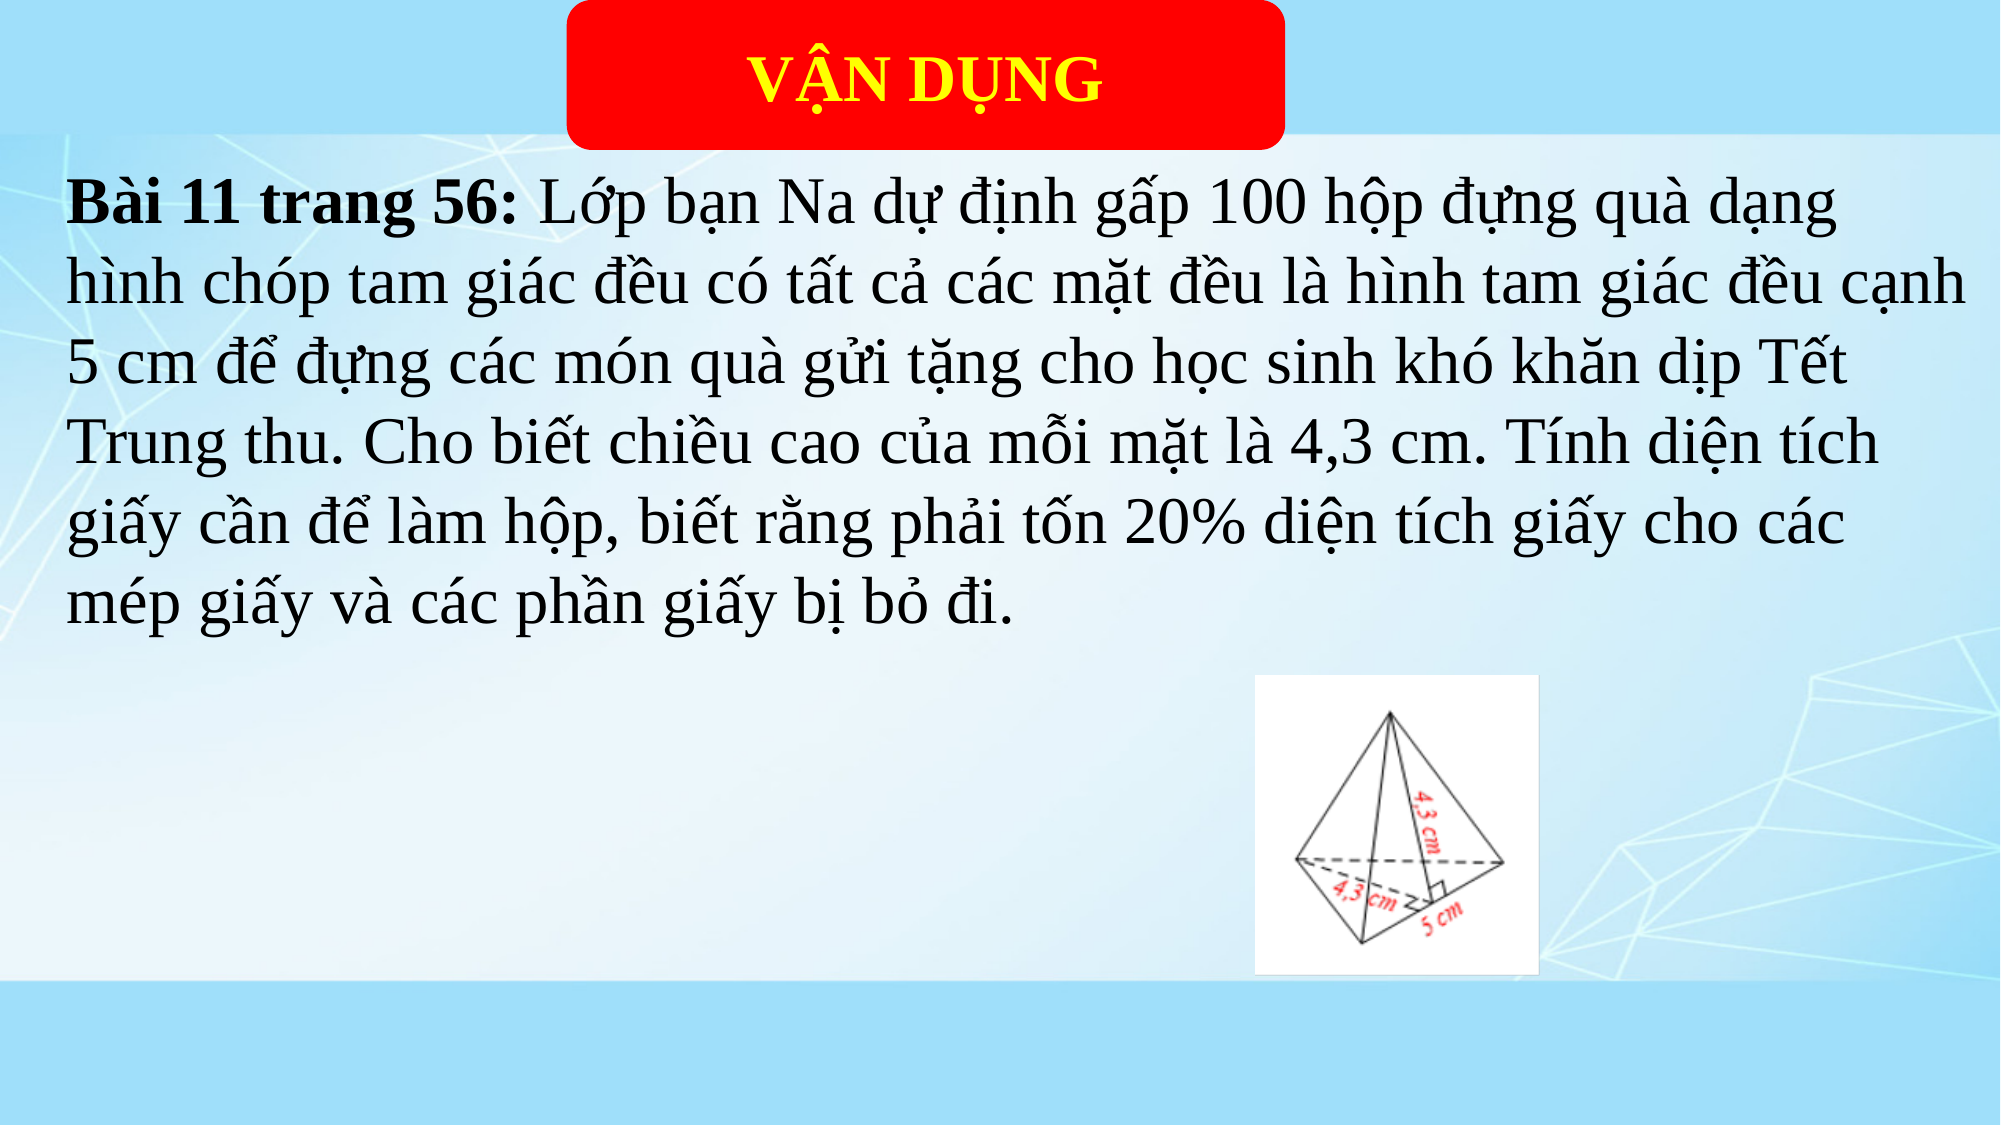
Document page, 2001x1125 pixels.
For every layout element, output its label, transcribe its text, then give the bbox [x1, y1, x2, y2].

text_box Bài 11 trang 56: Lớp bạn Na dự định gấp 100 hộp đựng quà dạng hình chóp tam giác đều có tất cả các mặt đều là hình tam giác đều cạnh 5 cm để đựng các món quà gửi tặng cho học sinh khó khăn dịp Tết Trung thu. Cho biết chiều cao của mỗi mặt là 4,3 cm. Tính diện tích giấy cần để làm hộp, biết rằng phải tốn 20% diện tích giấy cho các mép giấy và các phần giấy bị bỏ đi. [51, 149, 1987, 645]
text_box VẬN DỤNG [566, 0, 1286, 151]
picture [0, 0, 2001, 1125]
